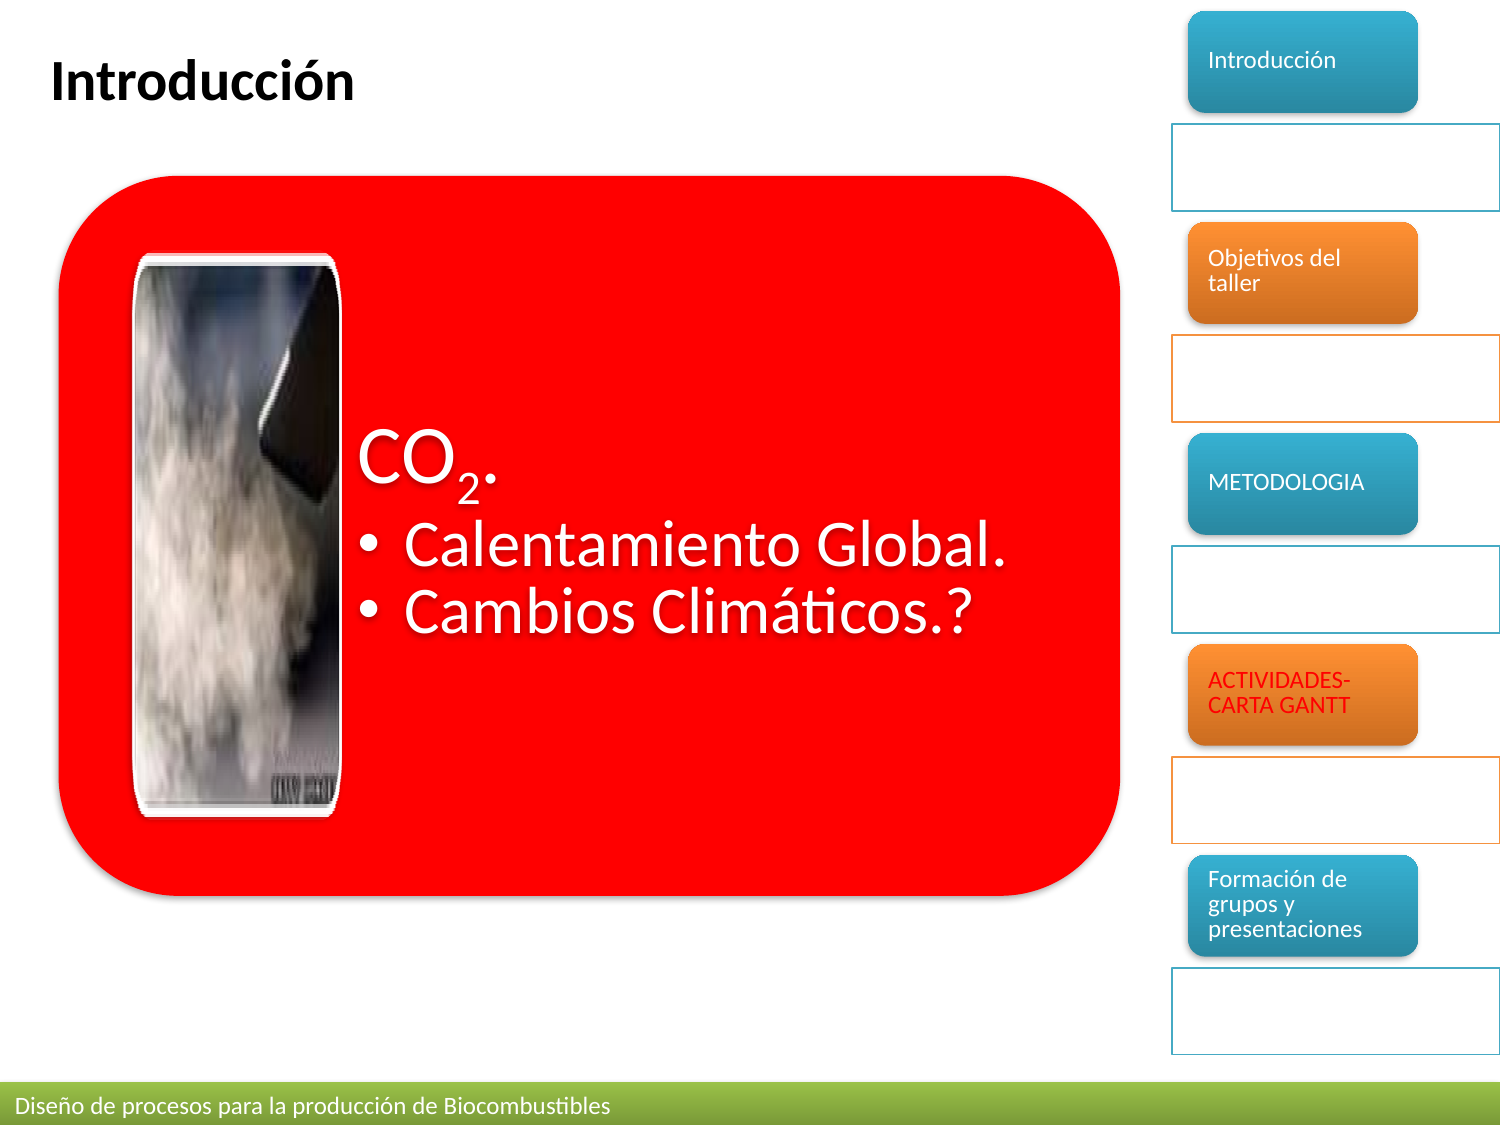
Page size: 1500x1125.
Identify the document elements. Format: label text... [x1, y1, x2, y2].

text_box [58, 175, 1121, 897]
text_box Diseño de procesos para la producción de Biocombustibles [0, 1082, 1500, 1125]
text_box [1171, 0, 1500, 1055]
text_box Introducción [35, 35, 1166, 260]
